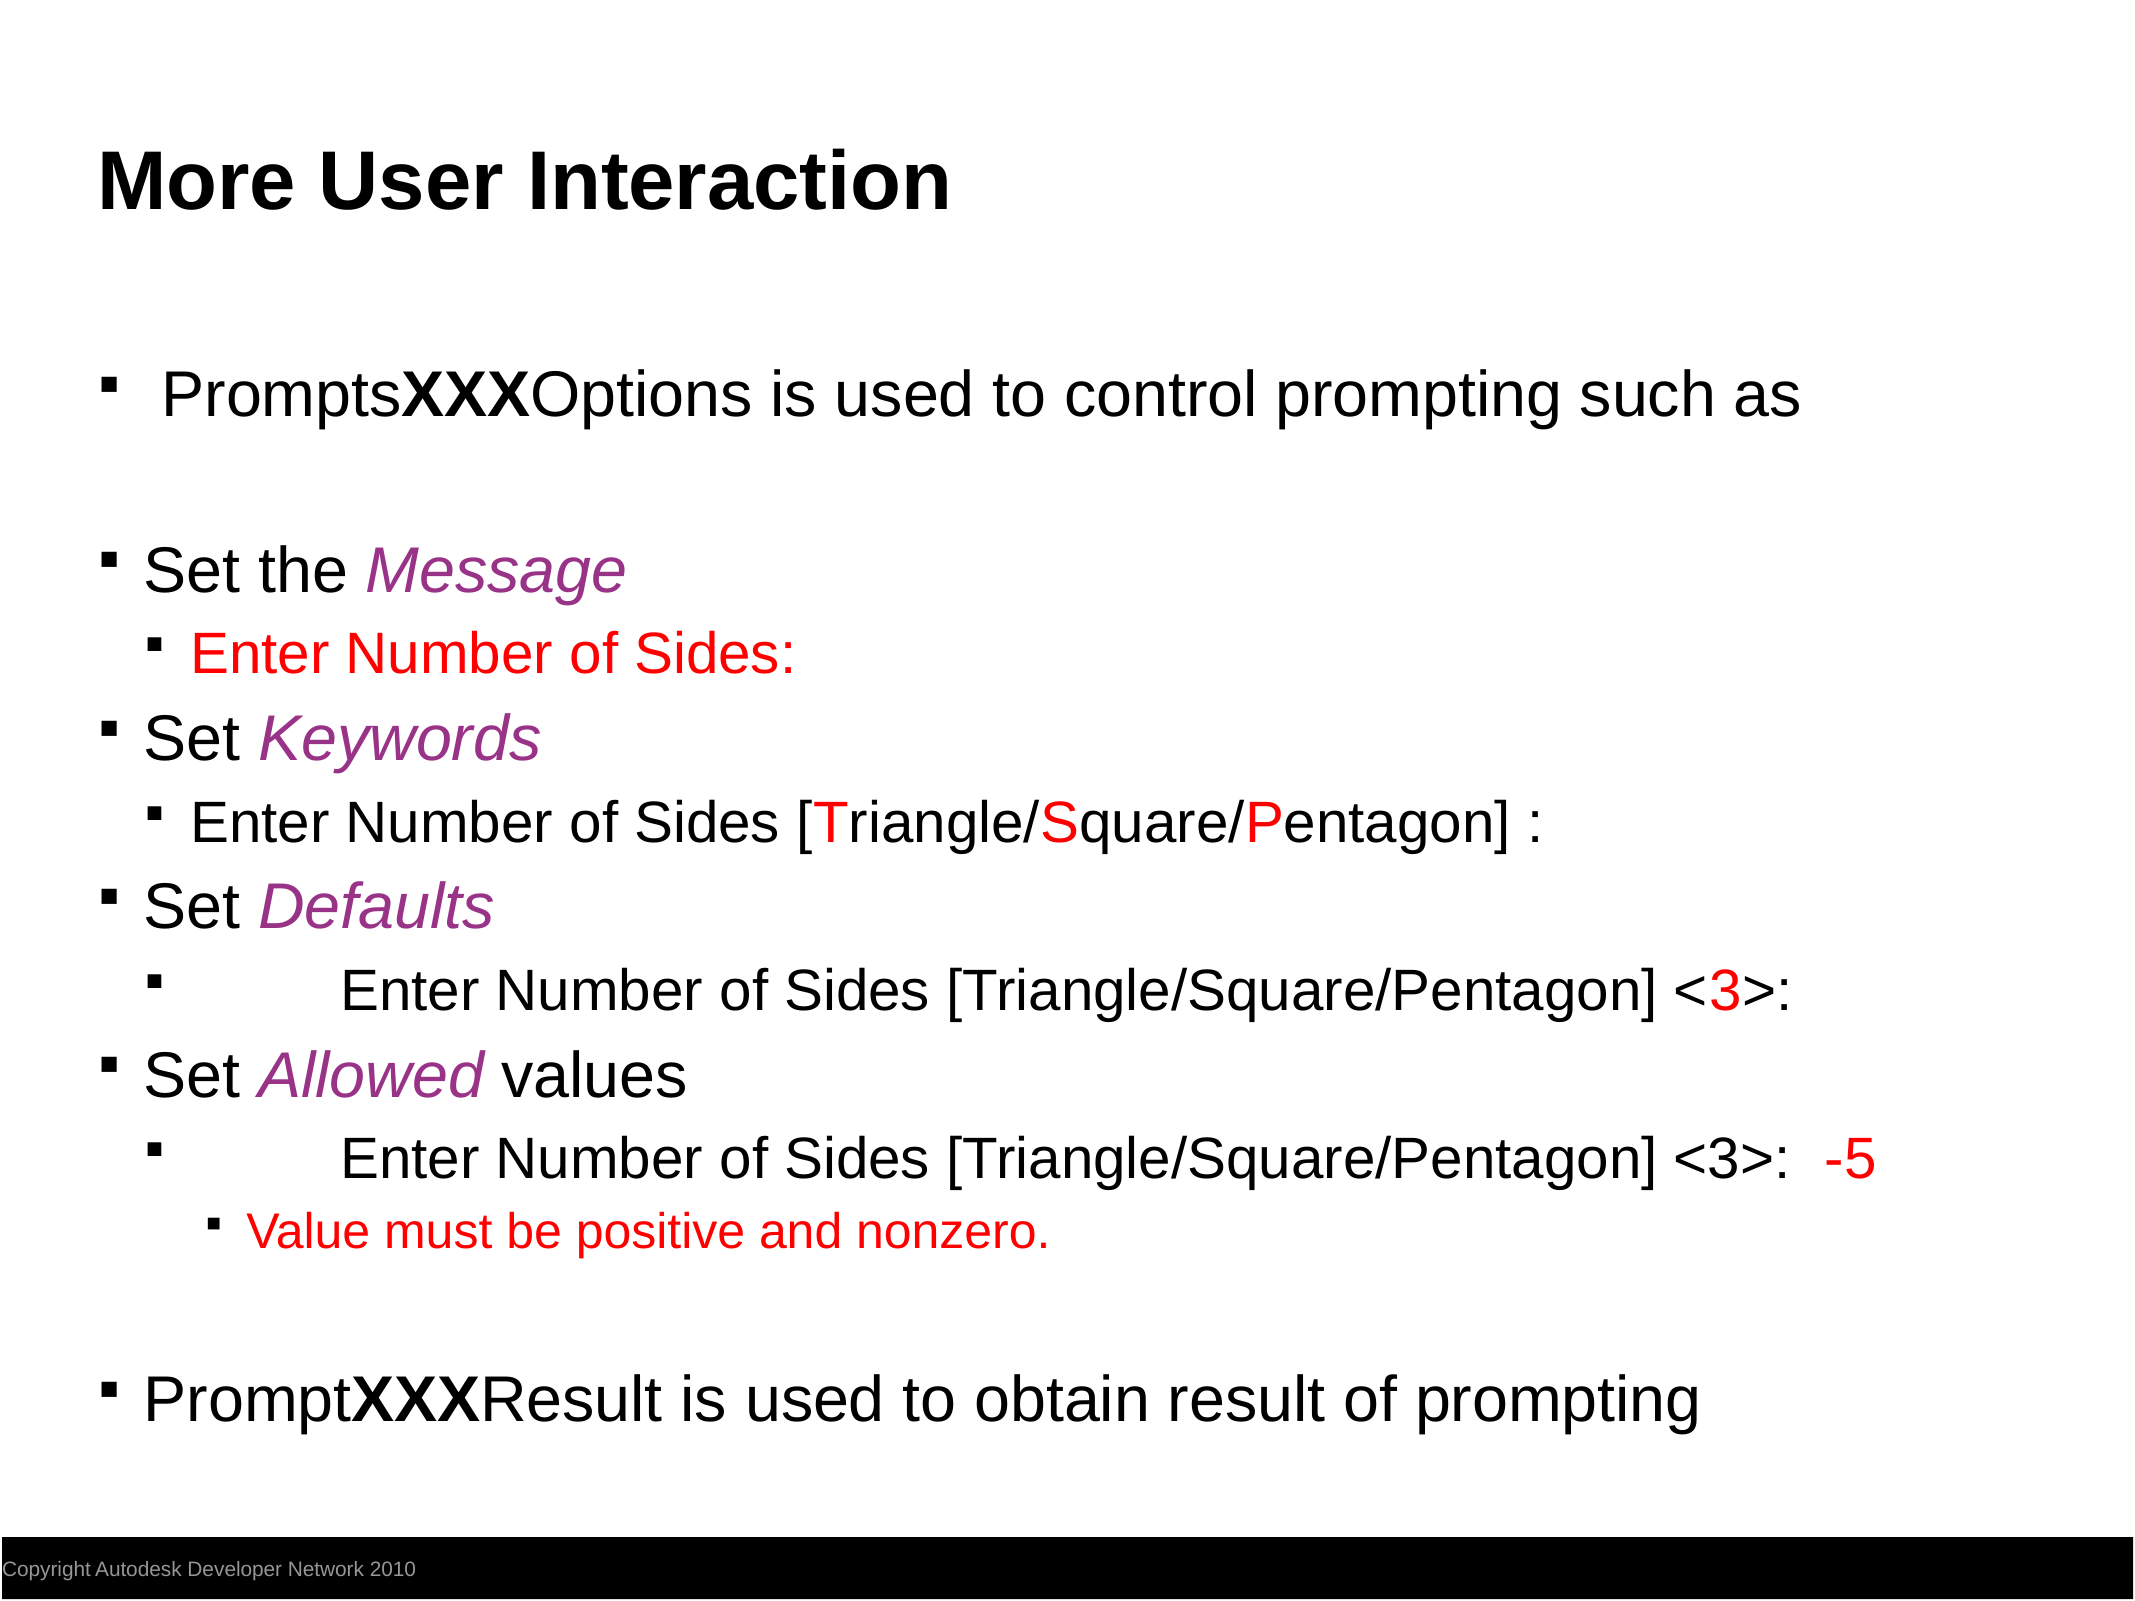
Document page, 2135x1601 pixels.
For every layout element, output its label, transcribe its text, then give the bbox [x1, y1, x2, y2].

list PromptsXXXOptions is used to control prompting such as Set the Message Enter Number of Sides: Set Keywords Enter Number of Sides [Triangle/Square/Pentagon] : Set Defaults Enter Number of Sides [Triangle/Square/Pentagon] <3>: Set Allowed values Enter Number of Sides [Triangle/Square/Pentagon] <3>: -5 Value must be positive and nonzero. PromptXXXResult is used to obtain result of prompting [96, 351, 2028, 1452]
title More User Interaction [96, 59, 2028, 293]
